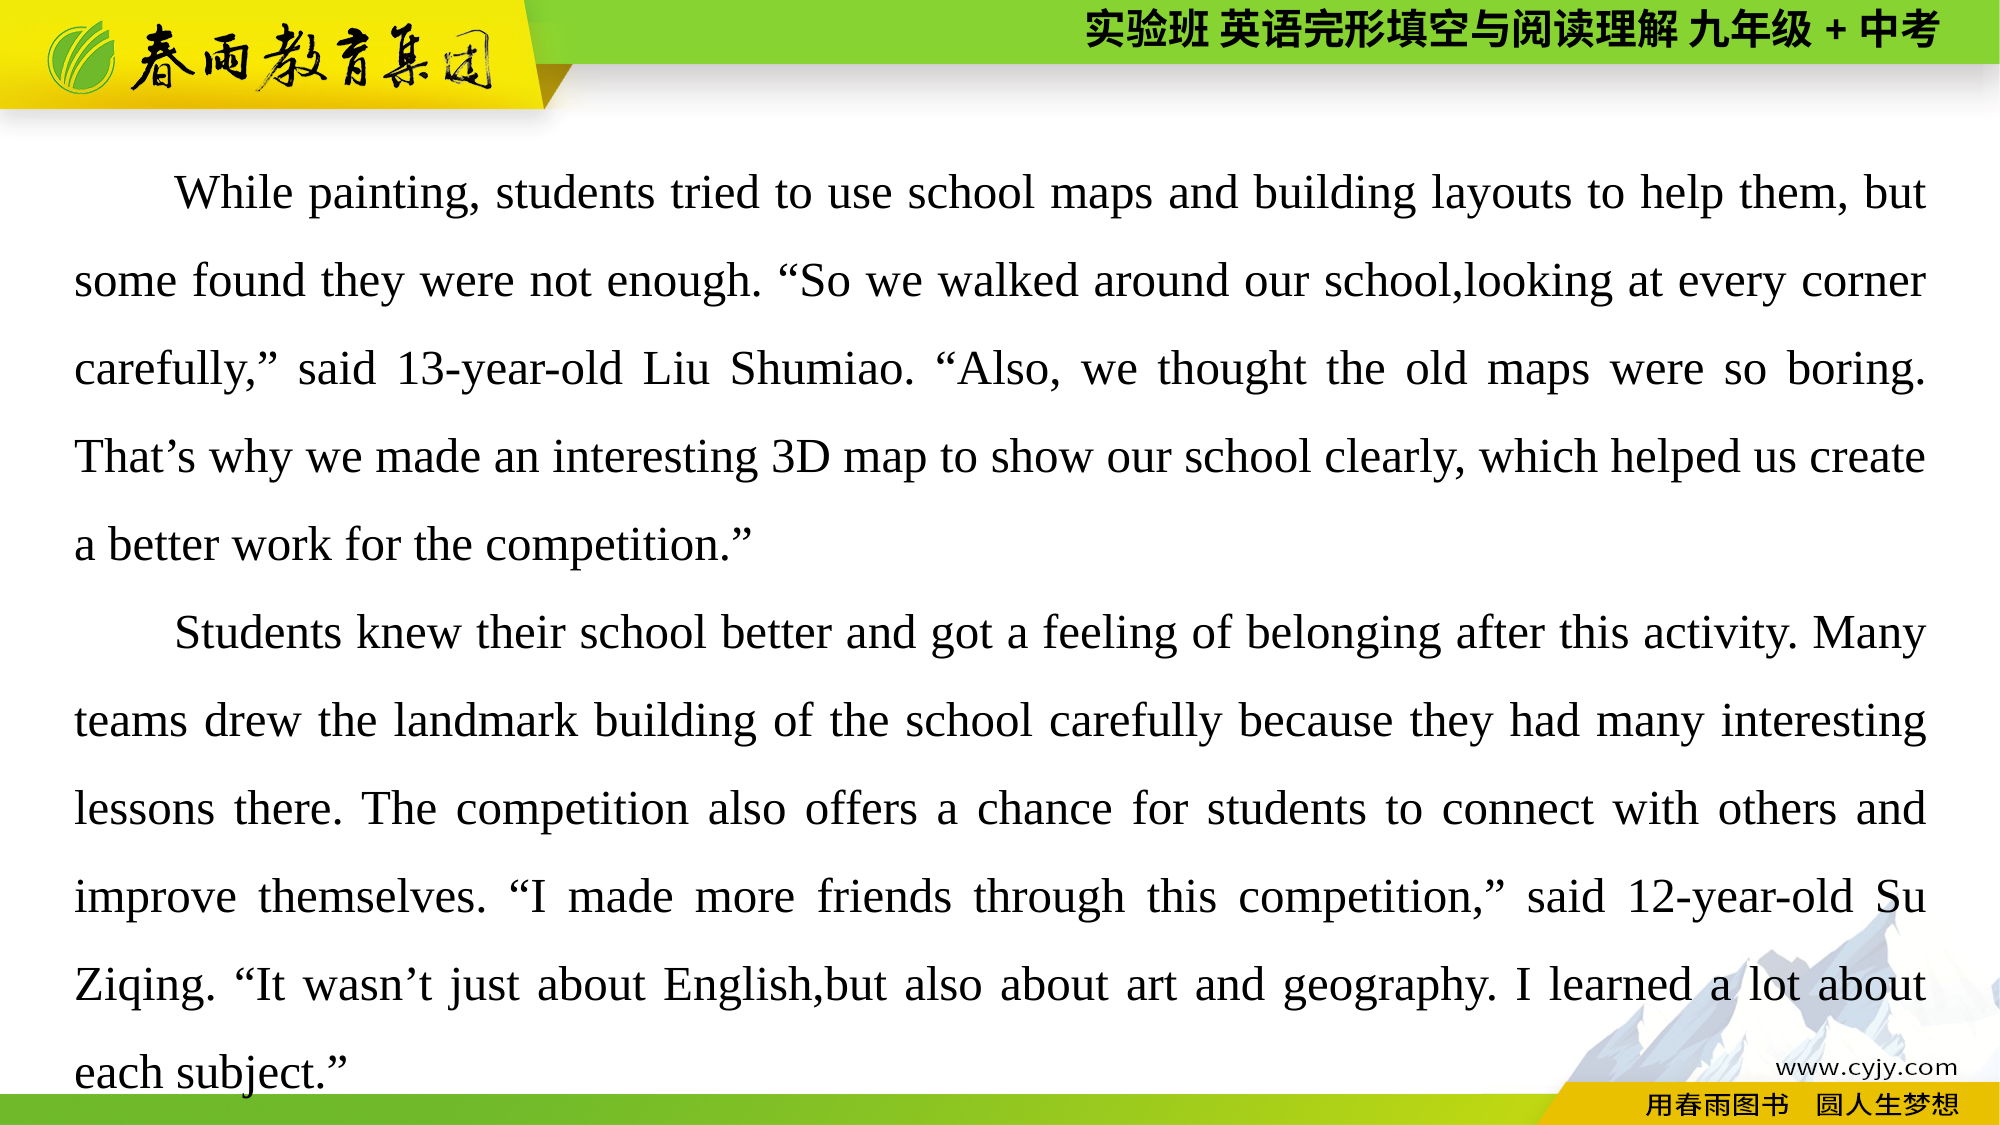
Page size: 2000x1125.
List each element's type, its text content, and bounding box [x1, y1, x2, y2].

picture [0, 0, 2000, 1125]
list While painting, students tried to use school maps and building layouts to help them, but some found they were not enough. “So we walked around our school,looking at every corner carefully,” said 13-year-old Liu Shumiao. “Also, we thought the old maps were so boring. That’s why we made an interesting 3D map to show our school clearly, which helped us create a better work for the competition.” Students knew their school better and got a feeling of belonging after this activity. Many teams drew the landmark building of the school carefully because they had many interesting lessons there. The competition also offers a chance for students to connect with others and improve themselves. “I made more friends through this competition,” said 12-year-old Su Ziqing. “It wasn’t just about English,but also about art and geography. I learned a lot about each subject.” [59, 122, 1944, 1117]
